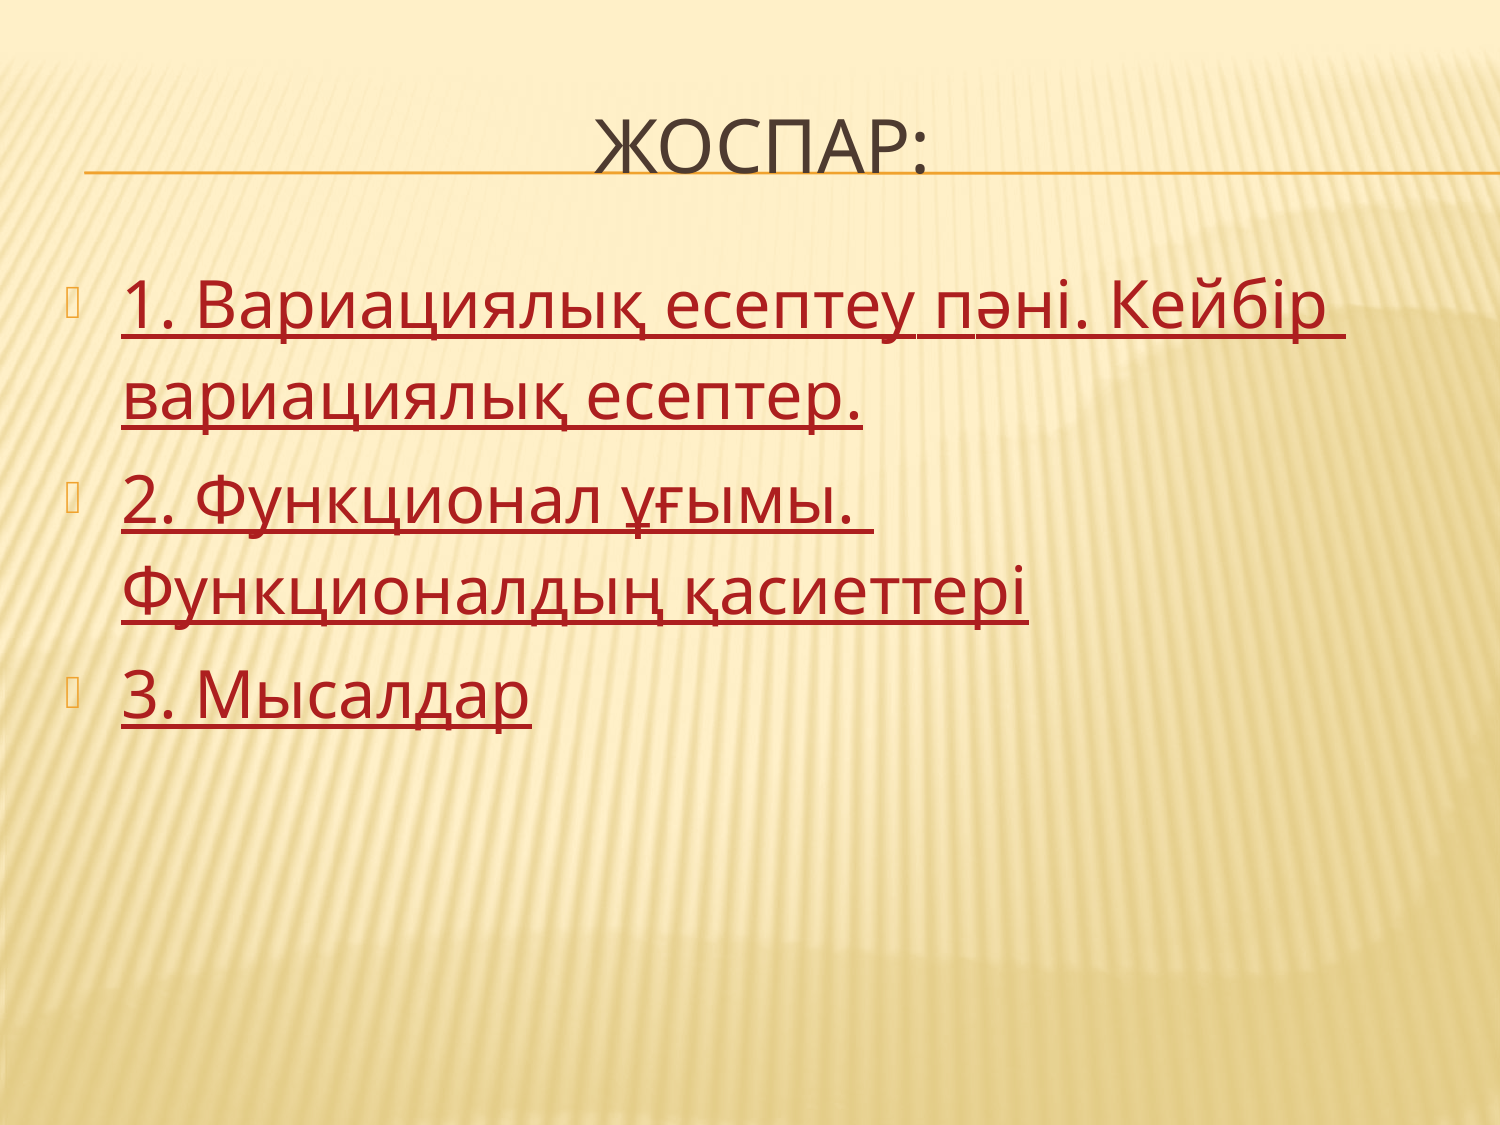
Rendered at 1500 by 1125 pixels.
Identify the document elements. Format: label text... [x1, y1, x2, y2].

list 1. Вариациялық есептеу пәні. Кейбір вариациялық есептер. 2. Функционал ұғымы. Функционалдың қасиеттері 3. Мысалдар [50, 254, 1475, 998]
title ЖОСПАР: [50, 75, 1475, 213]
